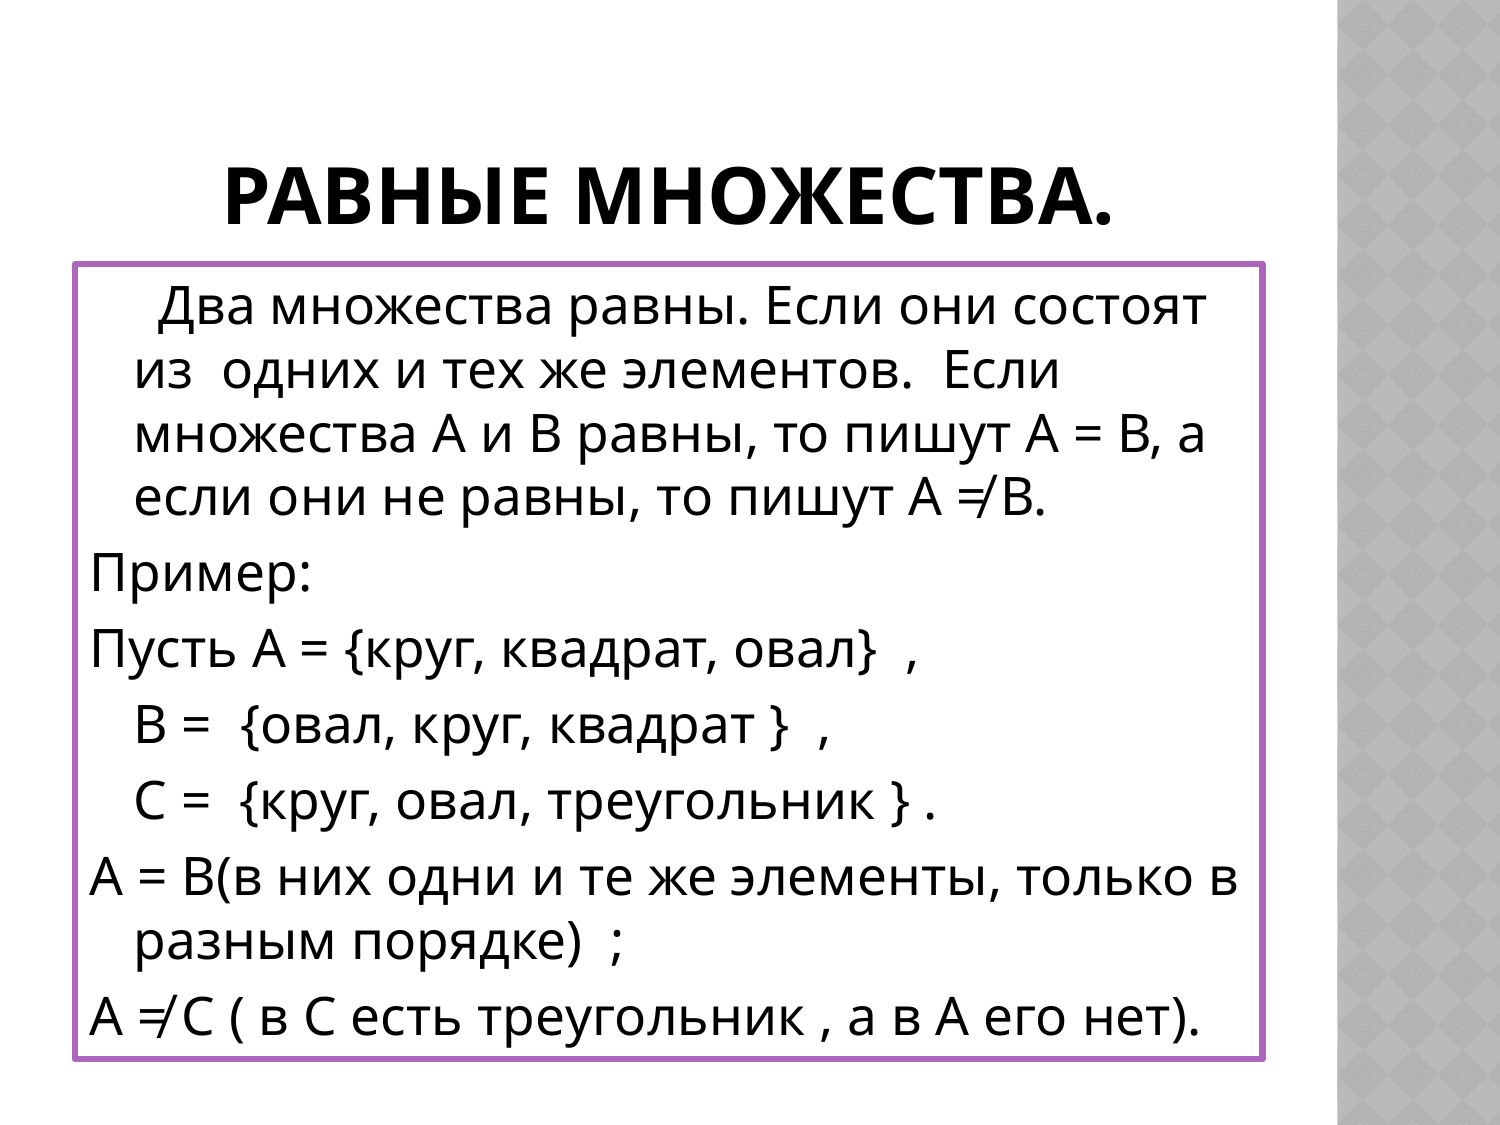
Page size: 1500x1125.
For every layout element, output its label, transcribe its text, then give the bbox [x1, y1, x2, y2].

title Равные множества. [75, 52, 1263, 240]
list Два множества равны. Если они состоят из одних и тех же элементов. Если множества А и В равны, то пишут А = В, а если они не равны, то пишут А ≠ В. Пример: Пусть А = {круг, квадрат, овал} , В = {овал, круг, квадрат } , С = {круг, овал, треугольник } . А = В(в них одни и те же элементы, только в разным порядке) ; А ≠ С ( в С есть треугольник , а в А его нет). [72, 261, 1266, 1062]
